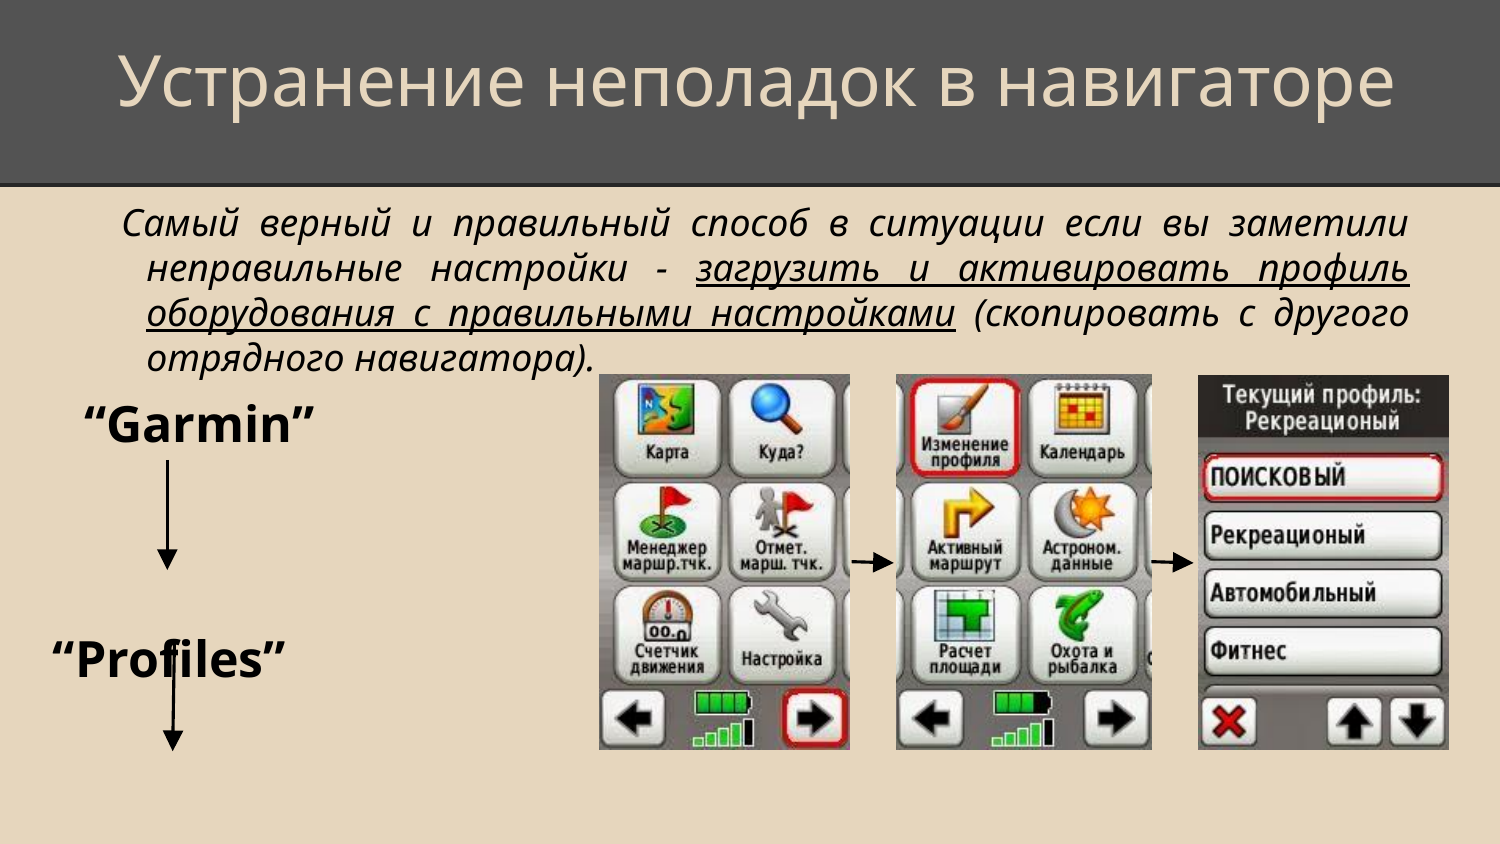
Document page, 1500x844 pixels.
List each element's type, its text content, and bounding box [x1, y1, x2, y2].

picture [599, 374, 850, 750]
title Устранение неполадок в навигаторе [24, 10, 1492, 136]
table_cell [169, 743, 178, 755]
picture [895, 374, 1152, 750]
list Самый верный и правильный способ в ситуации если вы заметили неправильные настройки - загрузить и активировать профиль оборудования с правильными настройками (скопировать с другого отрядного навигатора). [75, 183, 1425, 387]
picture [1197, 374, 1449, 750]
list “Garmin” “Profiles” “Поисковый.gpf” [37, 377, 494, 815]
